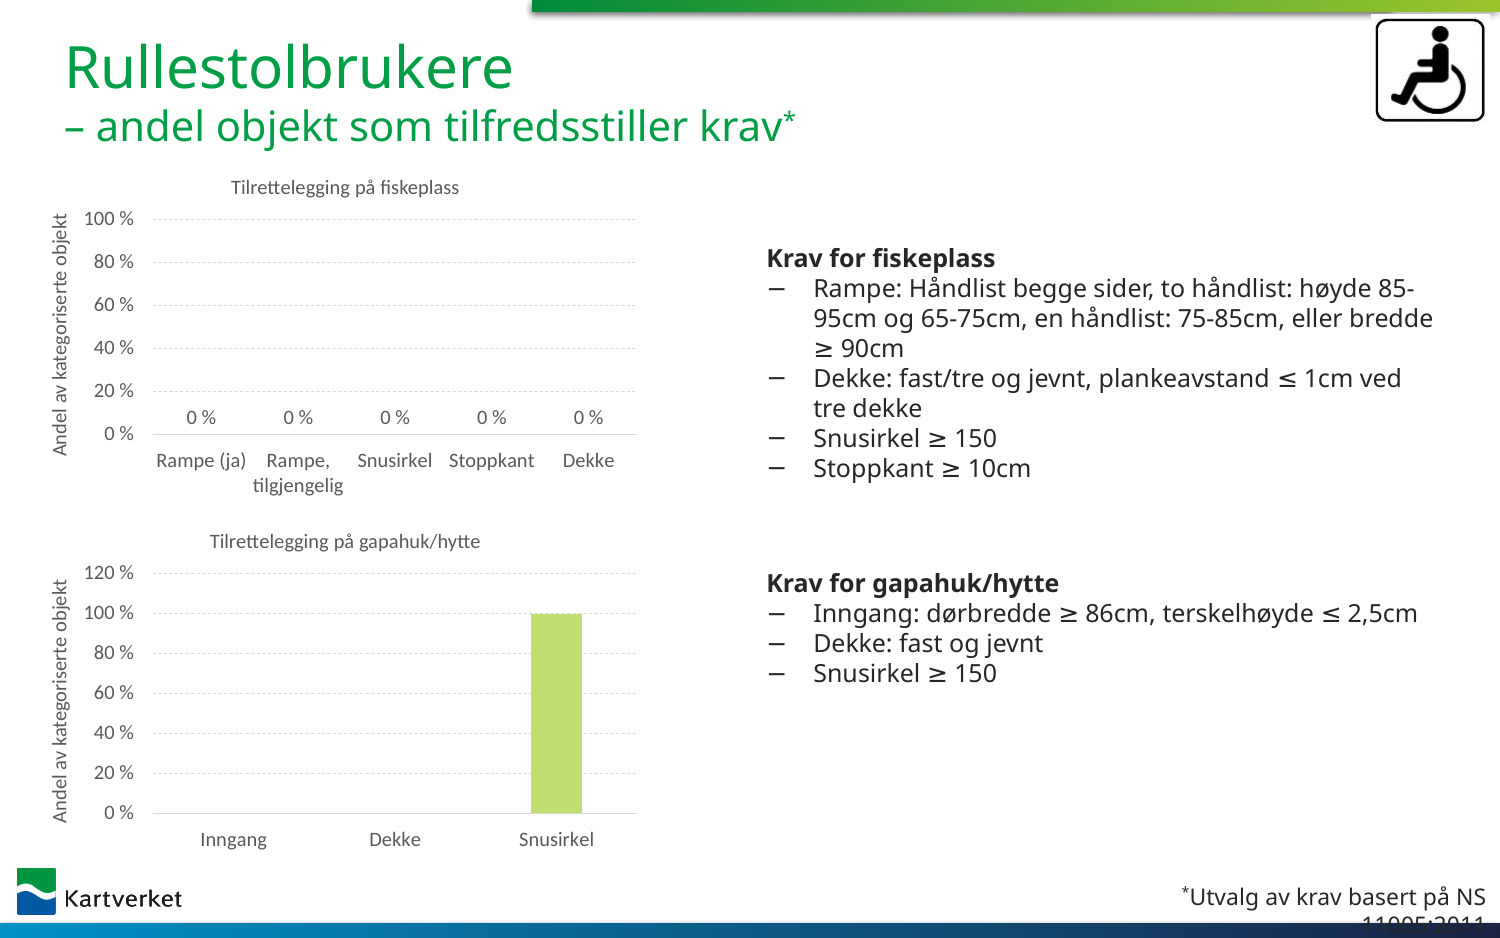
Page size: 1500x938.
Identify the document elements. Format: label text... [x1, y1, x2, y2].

text_box *Utvalg av krav basert på NS 11005:2011 [1068, 873, 1500, 938]
picture [41, 166, 650, 505]
picture [1371, 13, 1491, 127]
text_box Krav for gapahuk/hytte Inngang: dørbredde ≥ 86cm, terskelhøyde ≤ 2,5cm Dekke: fast og jevnt Snusirkel ≥ 150 [751, 560, 1452, 695]
text_box Rullestolbrukere – andel objekt som tilfredsstiller krav* [49, 29, 1431, 158]
text_box Krav for fiskeplass Rampe: Håndlist begge sider, to håndlist: høyde 85-95cm og 65-75cm, en håndlist: 75-85cm, eller bredde ≥ 90cm Dekke: fast/tre og jevnt, plankeavstand ≤ 1cm ved tre dekke Snusirkel ≥ 150 Stoppkant ≥ 10cm [751, 235, 1452, 490]
picture [41, 520, 650, 859]
